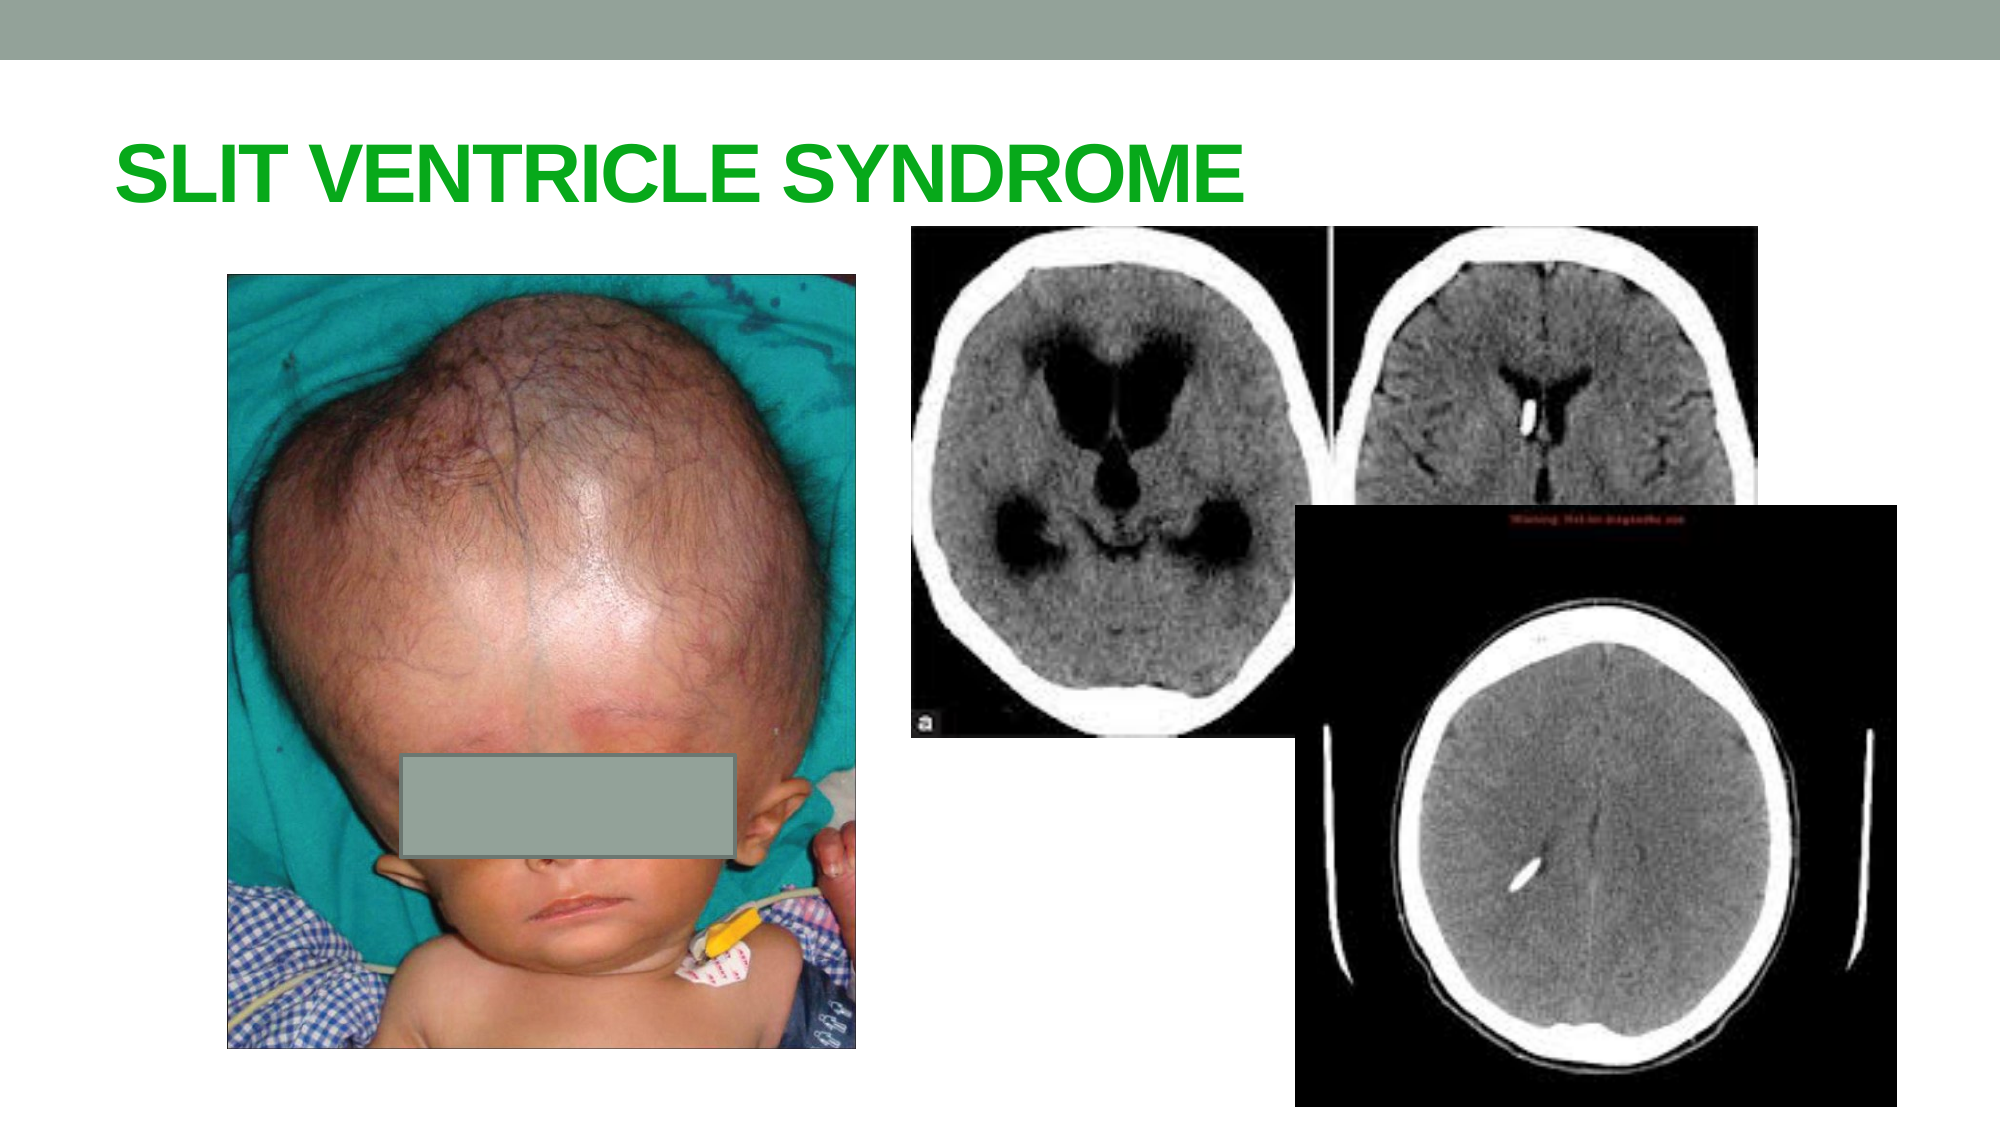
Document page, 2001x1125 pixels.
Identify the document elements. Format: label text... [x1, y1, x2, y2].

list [911, 225, 1758, 738]
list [227, 274, 856, 1049]
title SLIT VENTRICLE SYNDROME [99, 87, 1900, 250]
picture [1295, 505, 1897, 1107]
